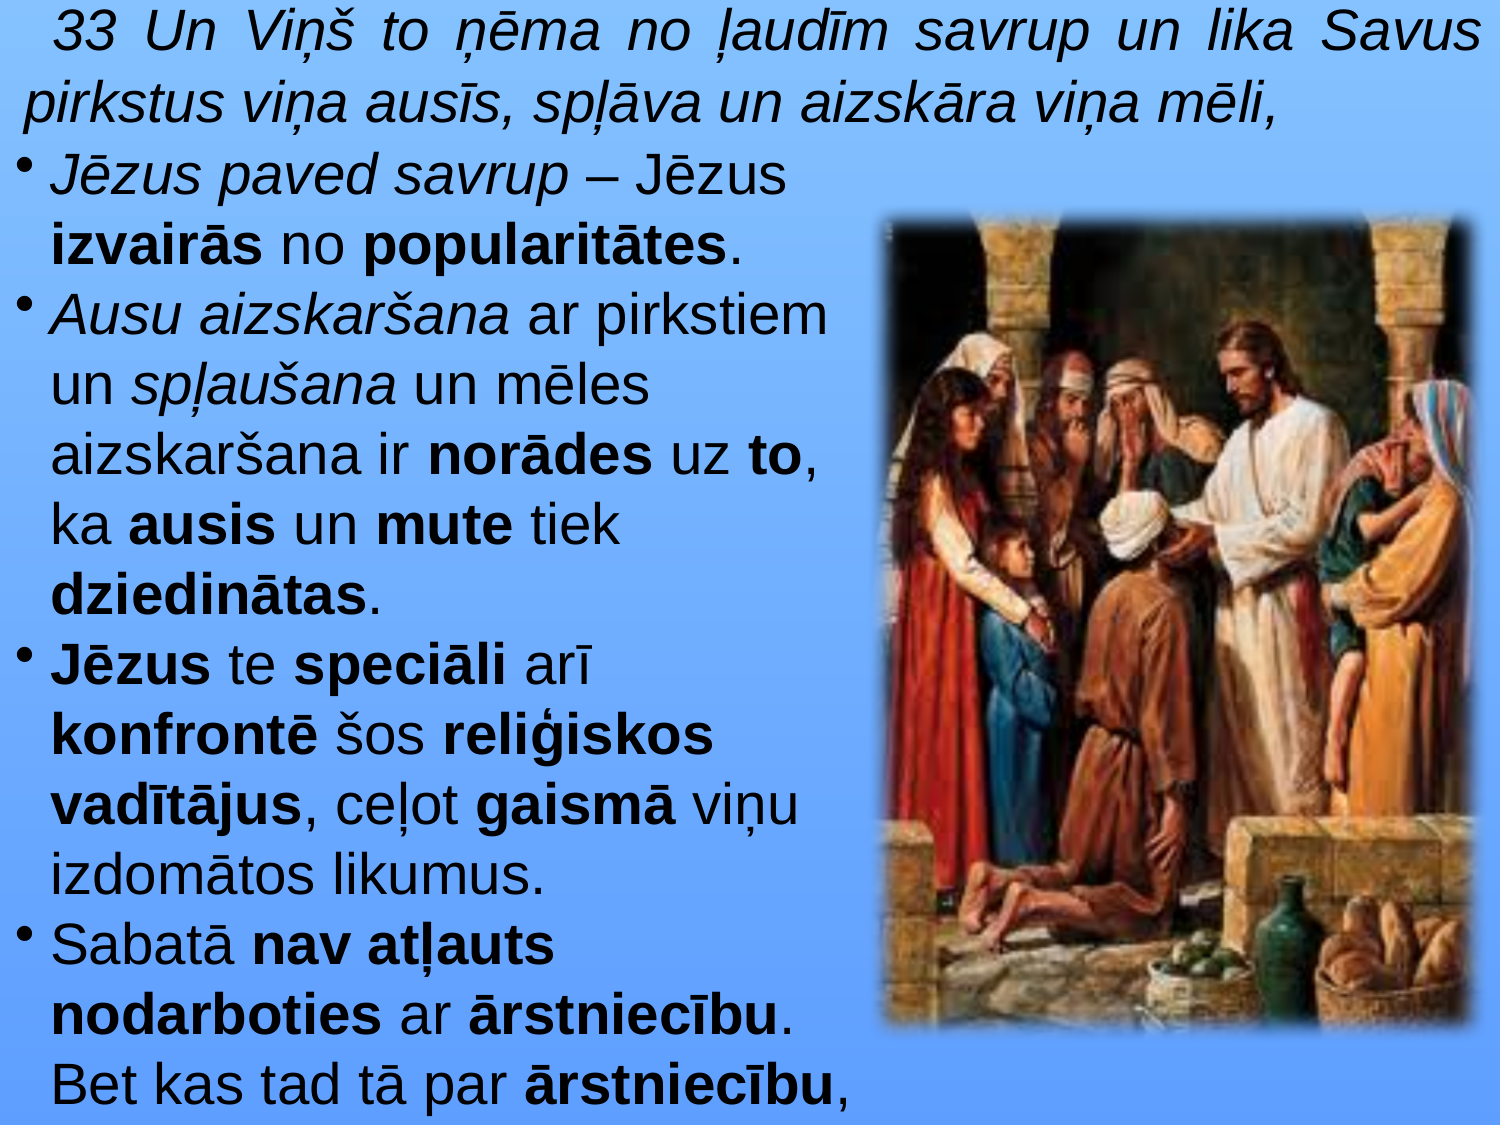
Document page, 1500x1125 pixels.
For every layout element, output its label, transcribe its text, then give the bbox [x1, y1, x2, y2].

list 33 Un Viņš to ņēma no ļaudīm savrup un lika Savus pirkstus viņa ausīs, spļāva un aizskāra viņa mēli, [0, 0, 1500, 165]
text_box Jēzus paved savrup – Jēzus izvairās no popularitātes. Ausu aizskaršana ar pirkstiem un spļaušana un mēles aizskaršana ir norādes uz to, ka ausis un mute tiek dziedinātas. Jēzus te speciāli arī konfrontē šos reliģiskos vadītājus, ceļot gaismā viņu izdomātos likumus. Sabatā nav atļauts nodarboties ar ārstniecību. Bet kas tad tā par ārstniecību, ka tu pieskaries ar pirkstu un siekalām. [0, 128, 879, 1125]
picture [866, 203, 1489, 1044]
